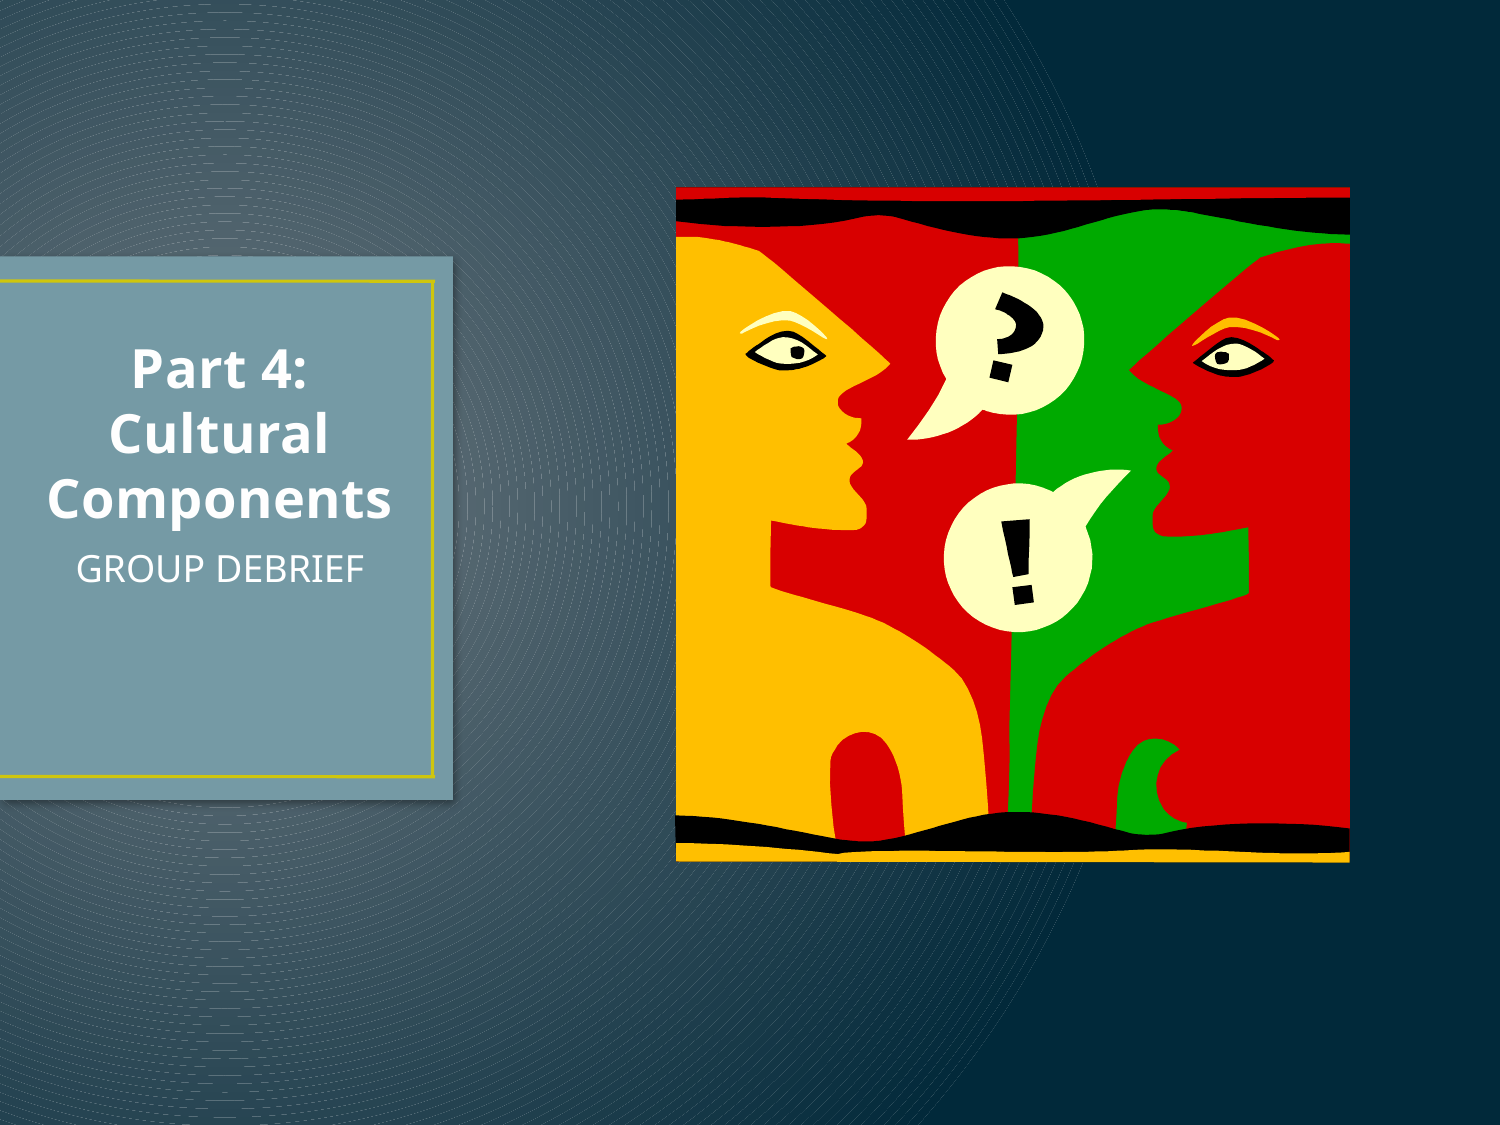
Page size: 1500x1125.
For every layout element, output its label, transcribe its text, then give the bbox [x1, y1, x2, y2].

picture [1042, 868, 1052, 876]
list GROUP DEBRIEF [24, 536, 415, 762]
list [674, 187, 1351, 863]
title Part 4: Cultural Components [24, 311, 415, 536]
picture [1060, 181, 1069, 187]
